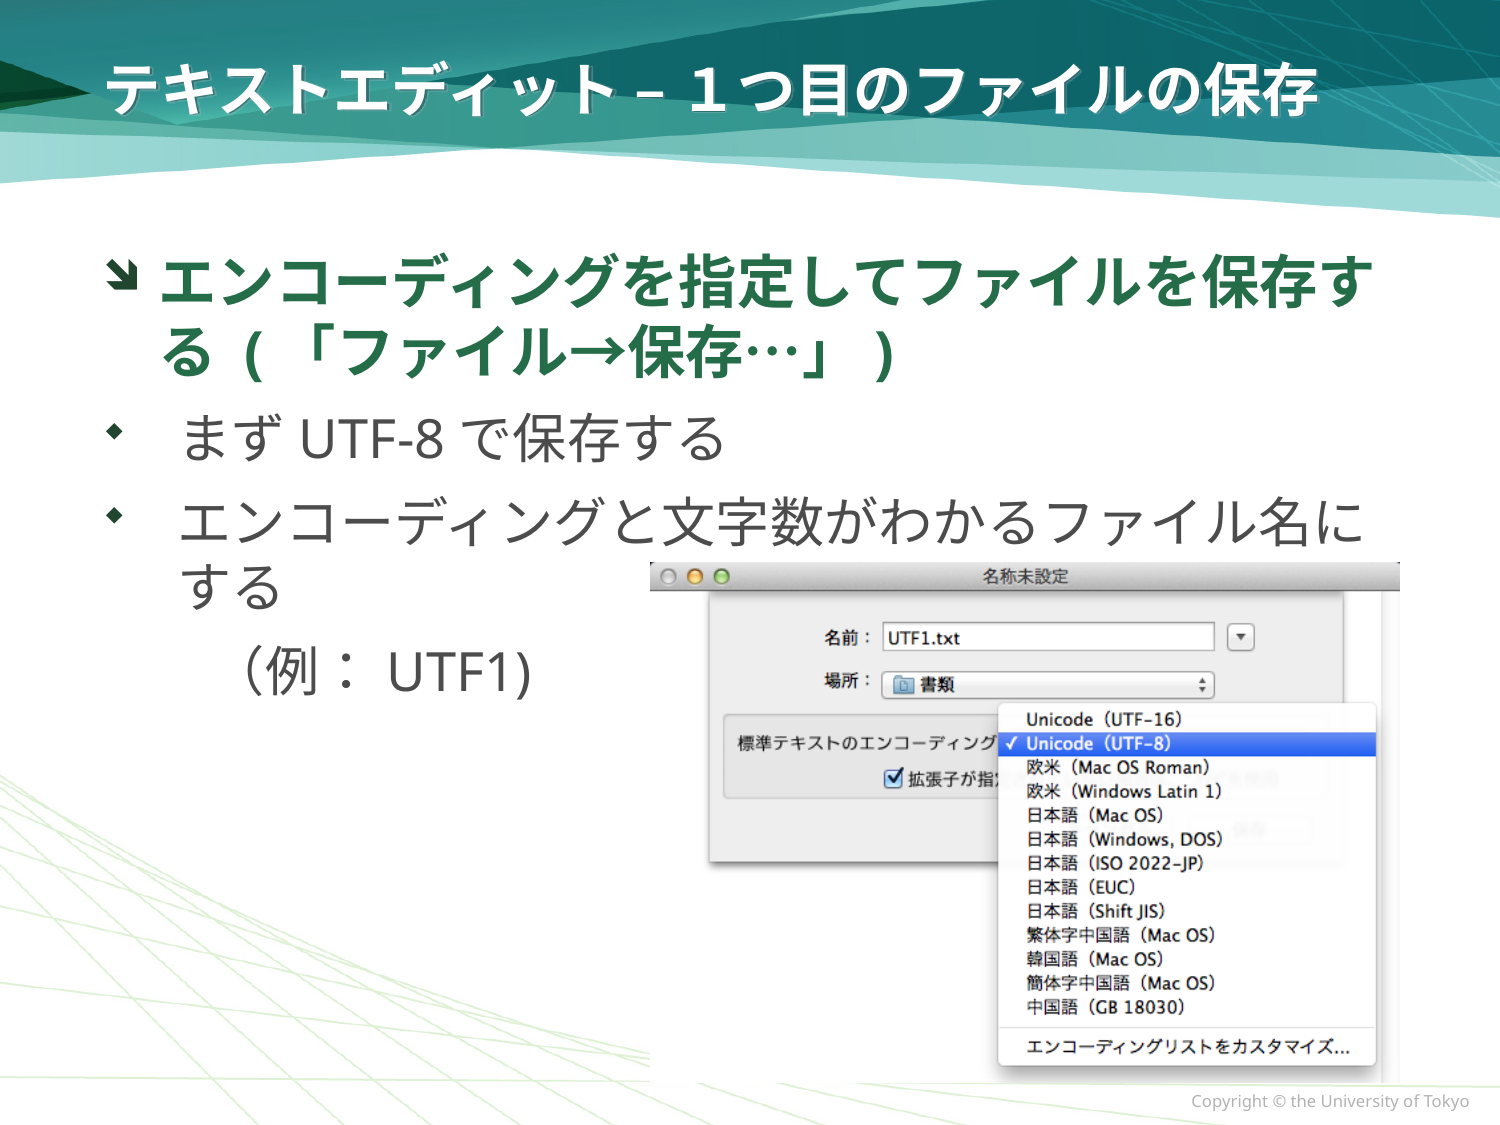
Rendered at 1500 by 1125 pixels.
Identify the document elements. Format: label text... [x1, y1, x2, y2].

title テキストエディット – １つ目のファイルの保存 [87, 41, 1450, 135]
list エンコーディングを指定してファイルを保存する (「ファイル→保存…」) まずUTF-8で保存する エンコーディングと文字数がわかるファイル名にする （例：UTF1) [87, 237, 1400, 1075]
picture [0, 0, 1500, 1125]
